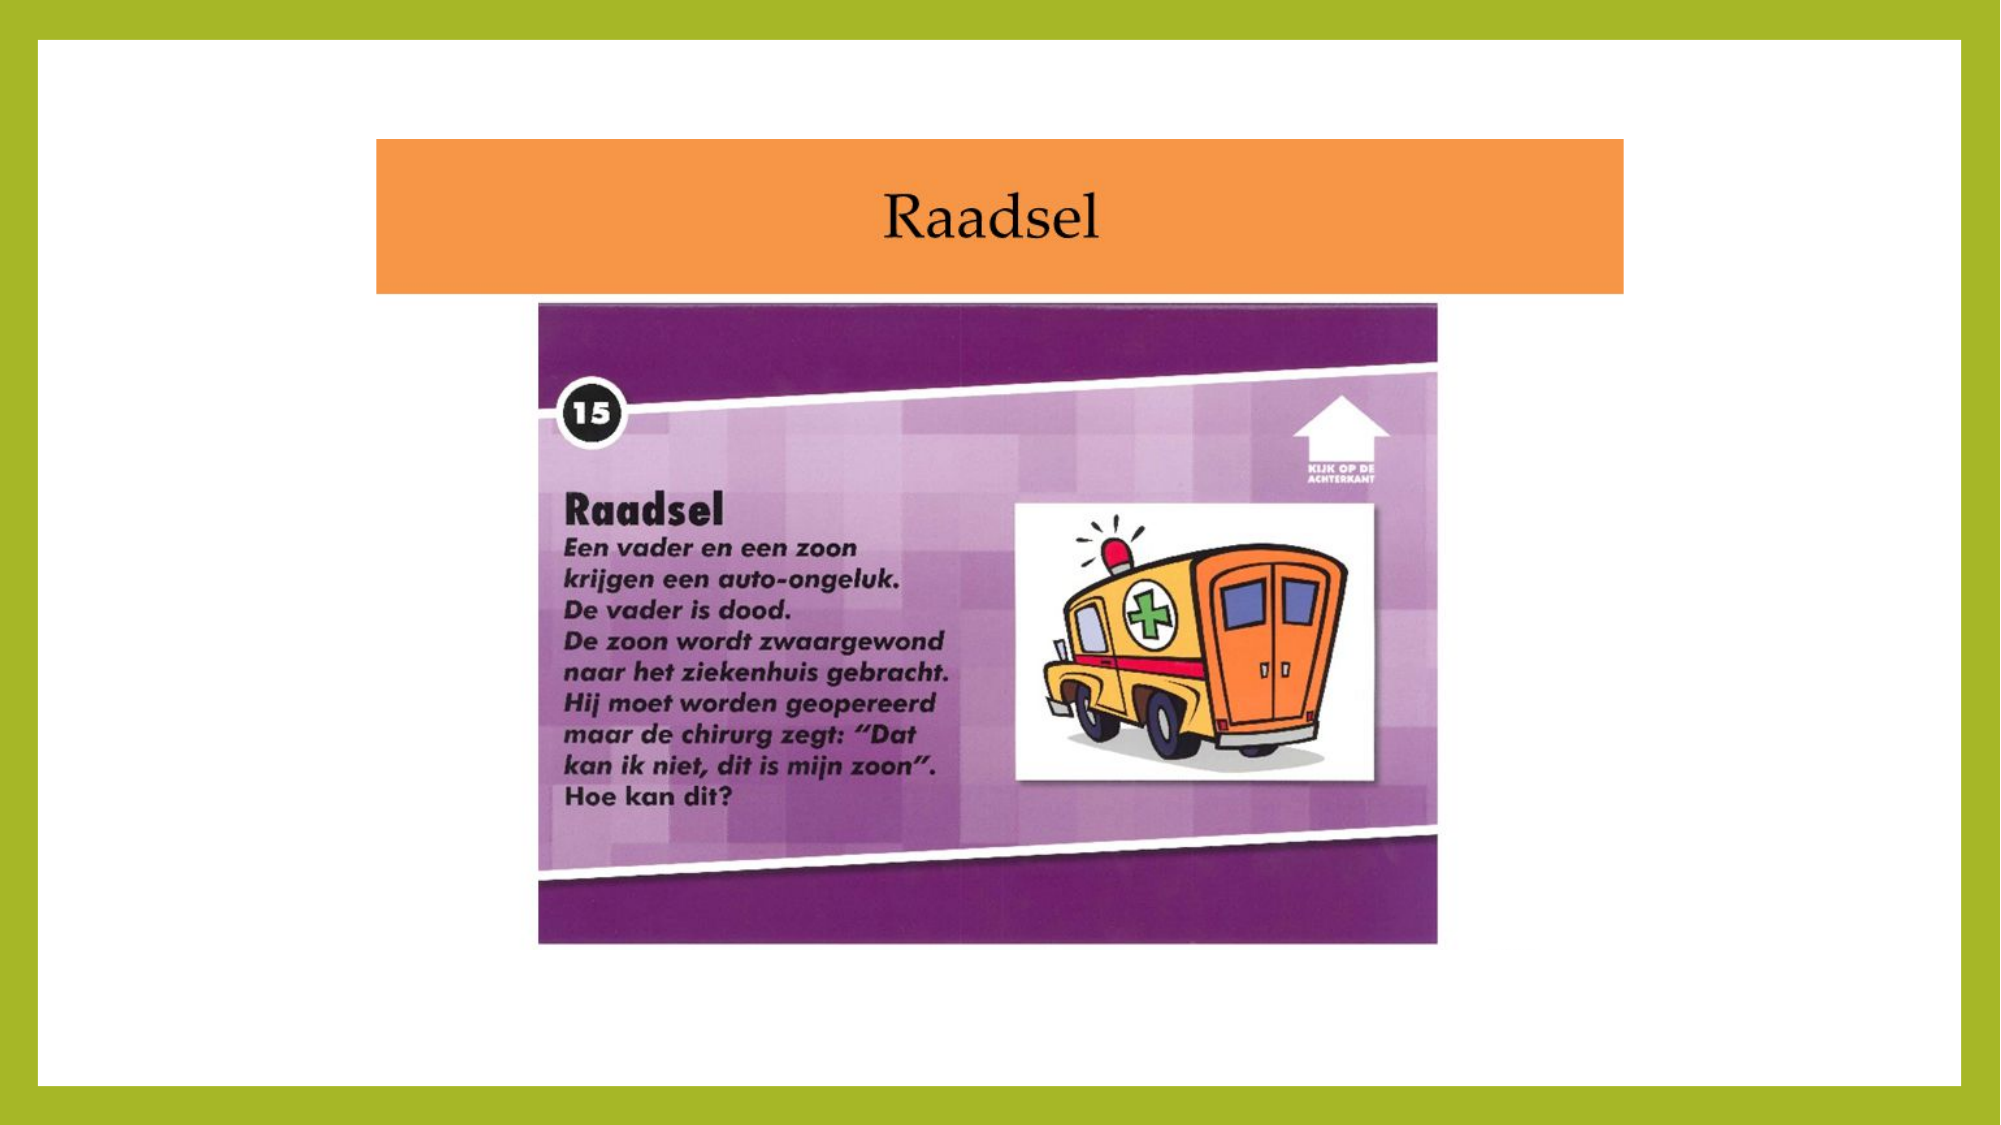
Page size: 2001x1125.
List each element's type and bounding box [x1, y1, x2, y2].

list [375, 138, 1624, 950]
